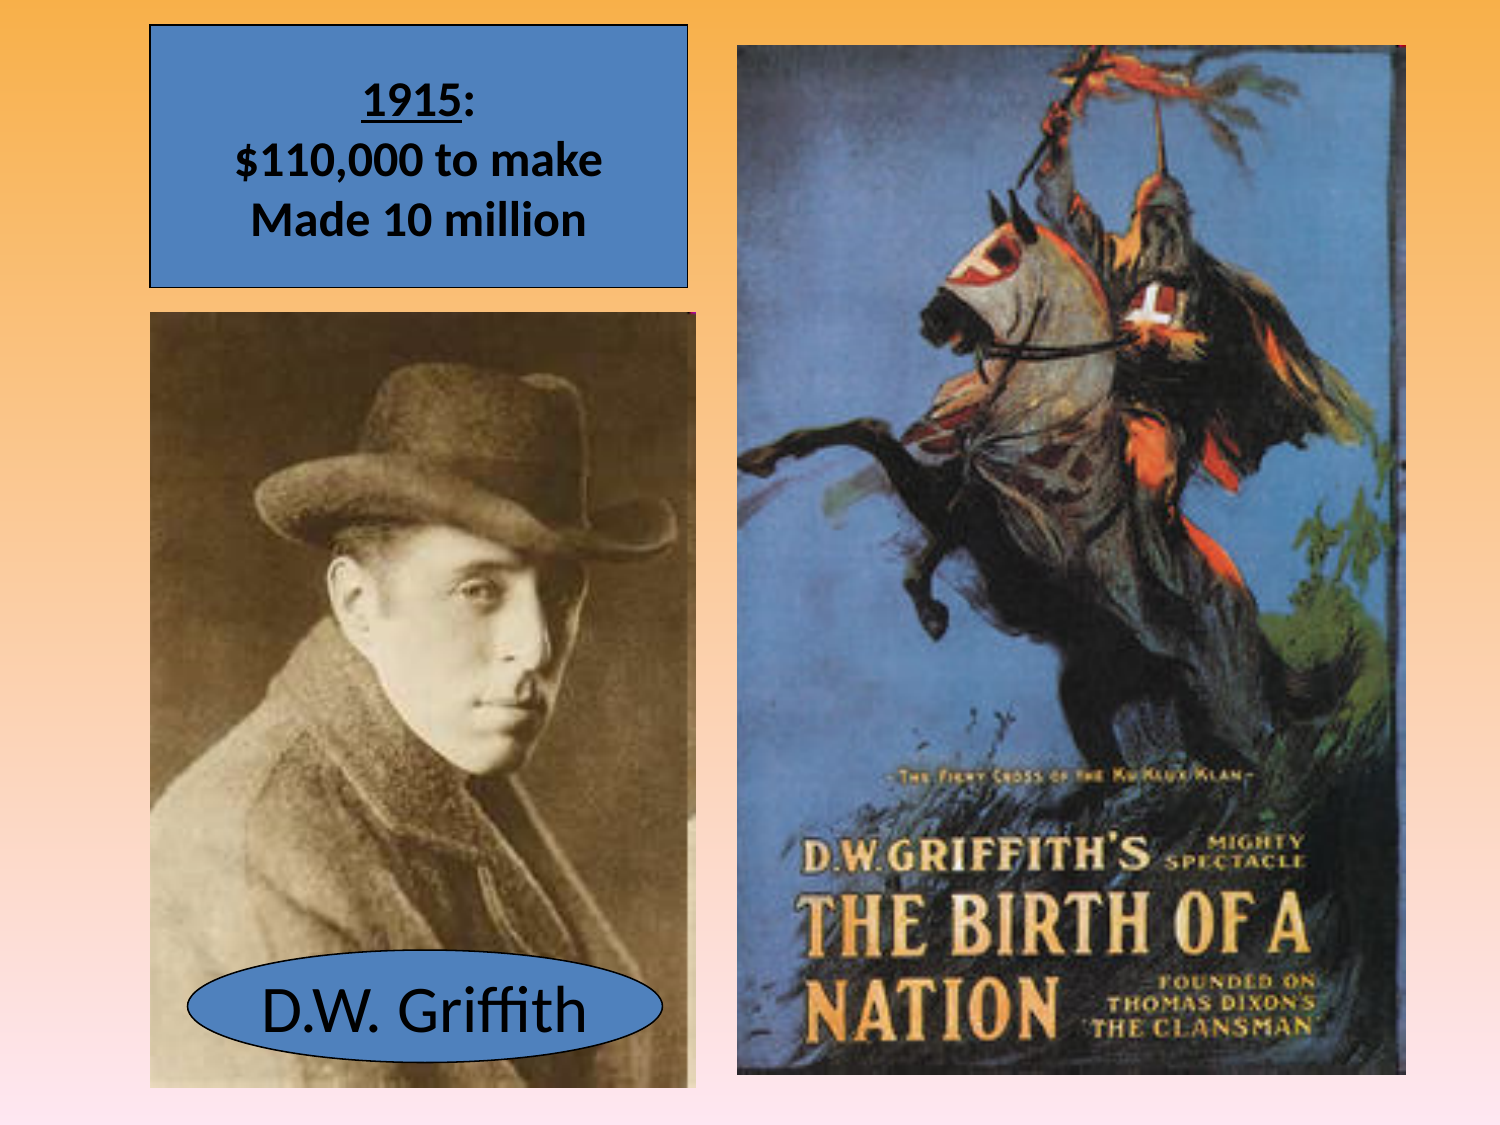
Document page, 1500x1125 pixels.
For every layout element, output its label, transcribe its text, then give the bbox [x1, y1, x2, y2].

picture [737, 44, 1406, 1076]
picture [149, 312, 696, 1088]
text_box 1915: $110,000 to make Made 10 million [149, 24, 688, 288]
